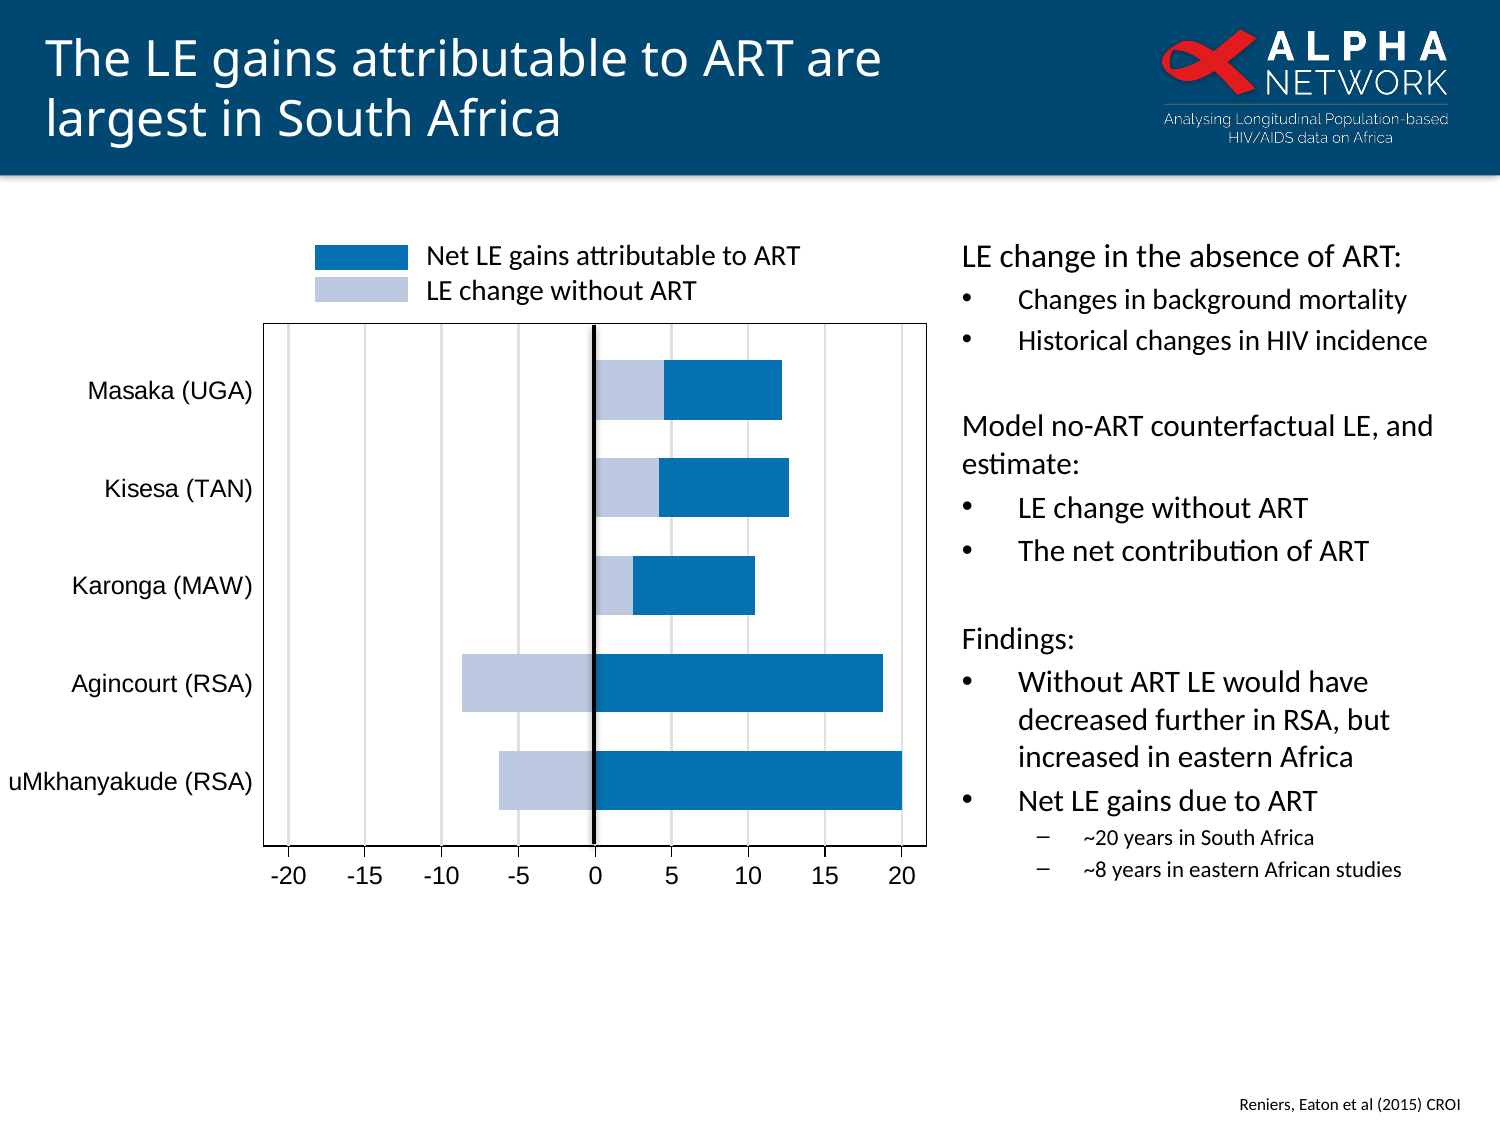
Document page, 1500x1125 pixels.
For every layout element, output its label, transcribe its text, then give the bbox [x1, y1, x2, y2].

text_box Reniers, Eaton et al (2015) CROI [1224, 1085, 1500, 1122]
text_box The LE gains attributable to ART are largest in South Africa [30, 19, 1021, 154]
picture [1157, 23, 1448, 143]
list LE change in the absence of ART: Changes in background mortality Historical changes in HIV incidence Model no-ART counterfactual LE, and estimate: LE change without ART The net contribution of ART Findings: Without ART LE would have decreased further in RSA, but increased in eastern Africa Net LE gains due to ART ~20 years in South Africa ~8 years in eastern African studies [947, 226, 1500, 978]
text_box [0, 229, 964, 905]
